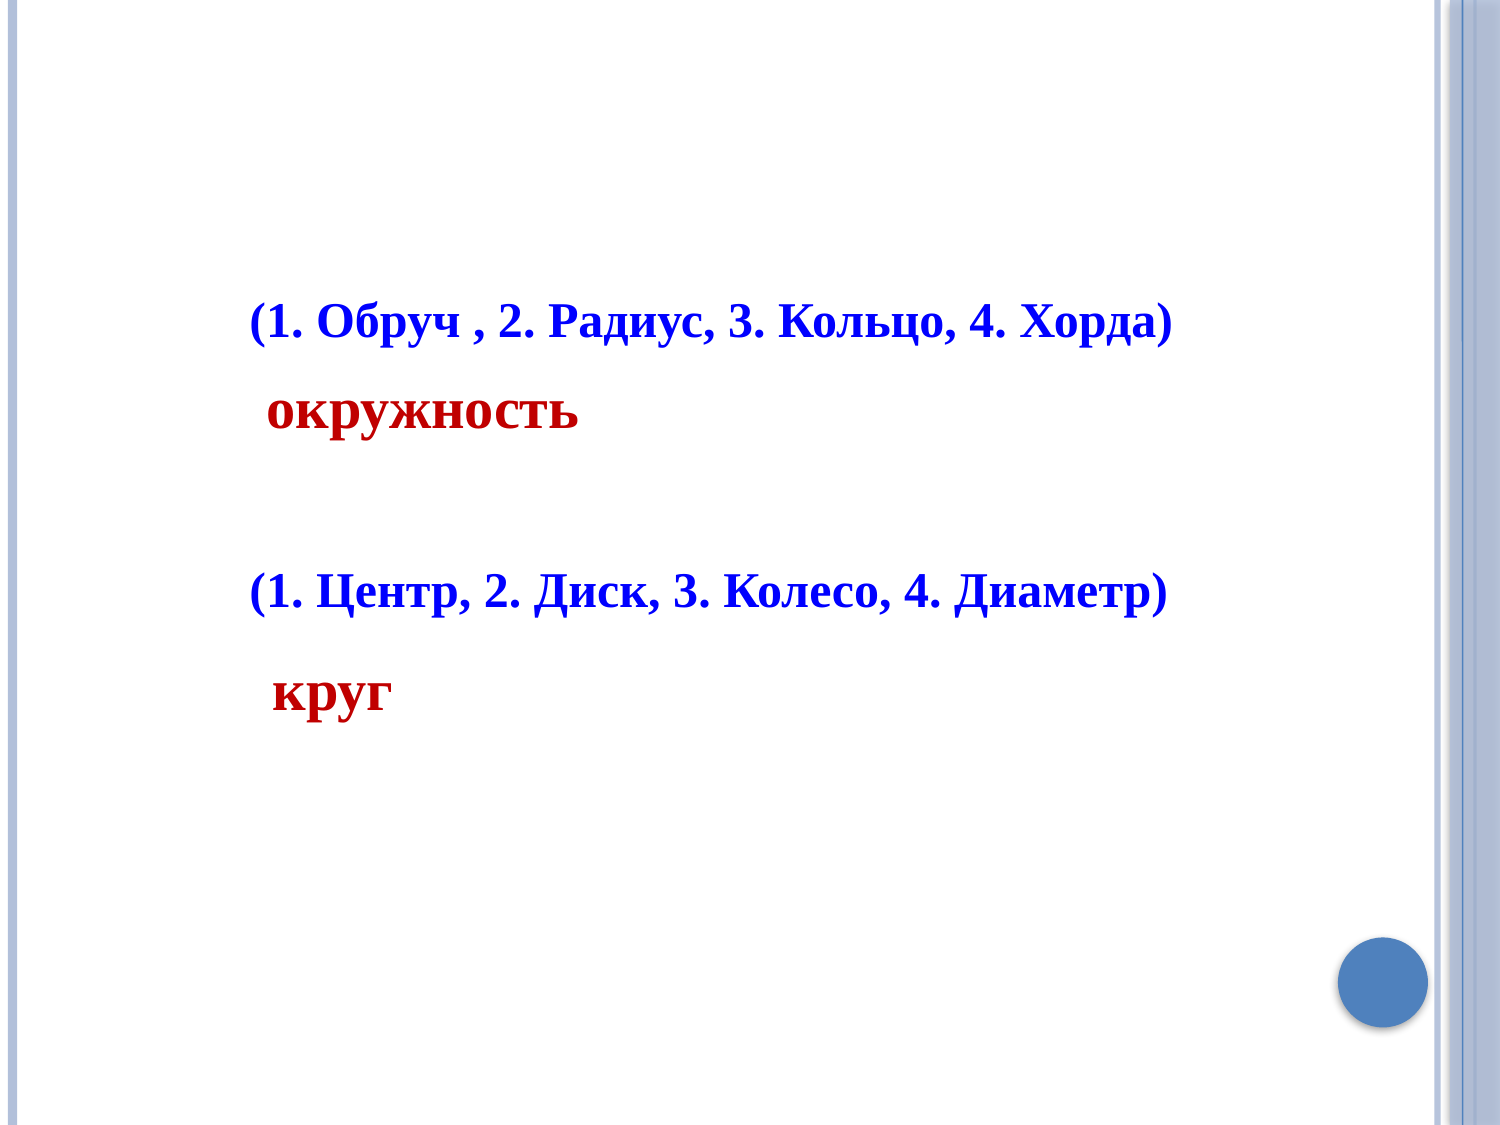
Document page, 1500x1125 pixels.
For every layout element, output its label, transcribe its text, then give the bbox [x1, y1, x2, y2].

text_box круг [257, 644, 516, 730]
text_box окружность [246, 363, 668, 448]
text_box (1. Центр, 2. Диск, 3. Колесо, 4. Диаметр) [234, 549, 1196, 625]
text_box (1. Обруч , 2. Радиус, 3. Кольцо, 4. Хорда) [234, 280, 1207, 356]
